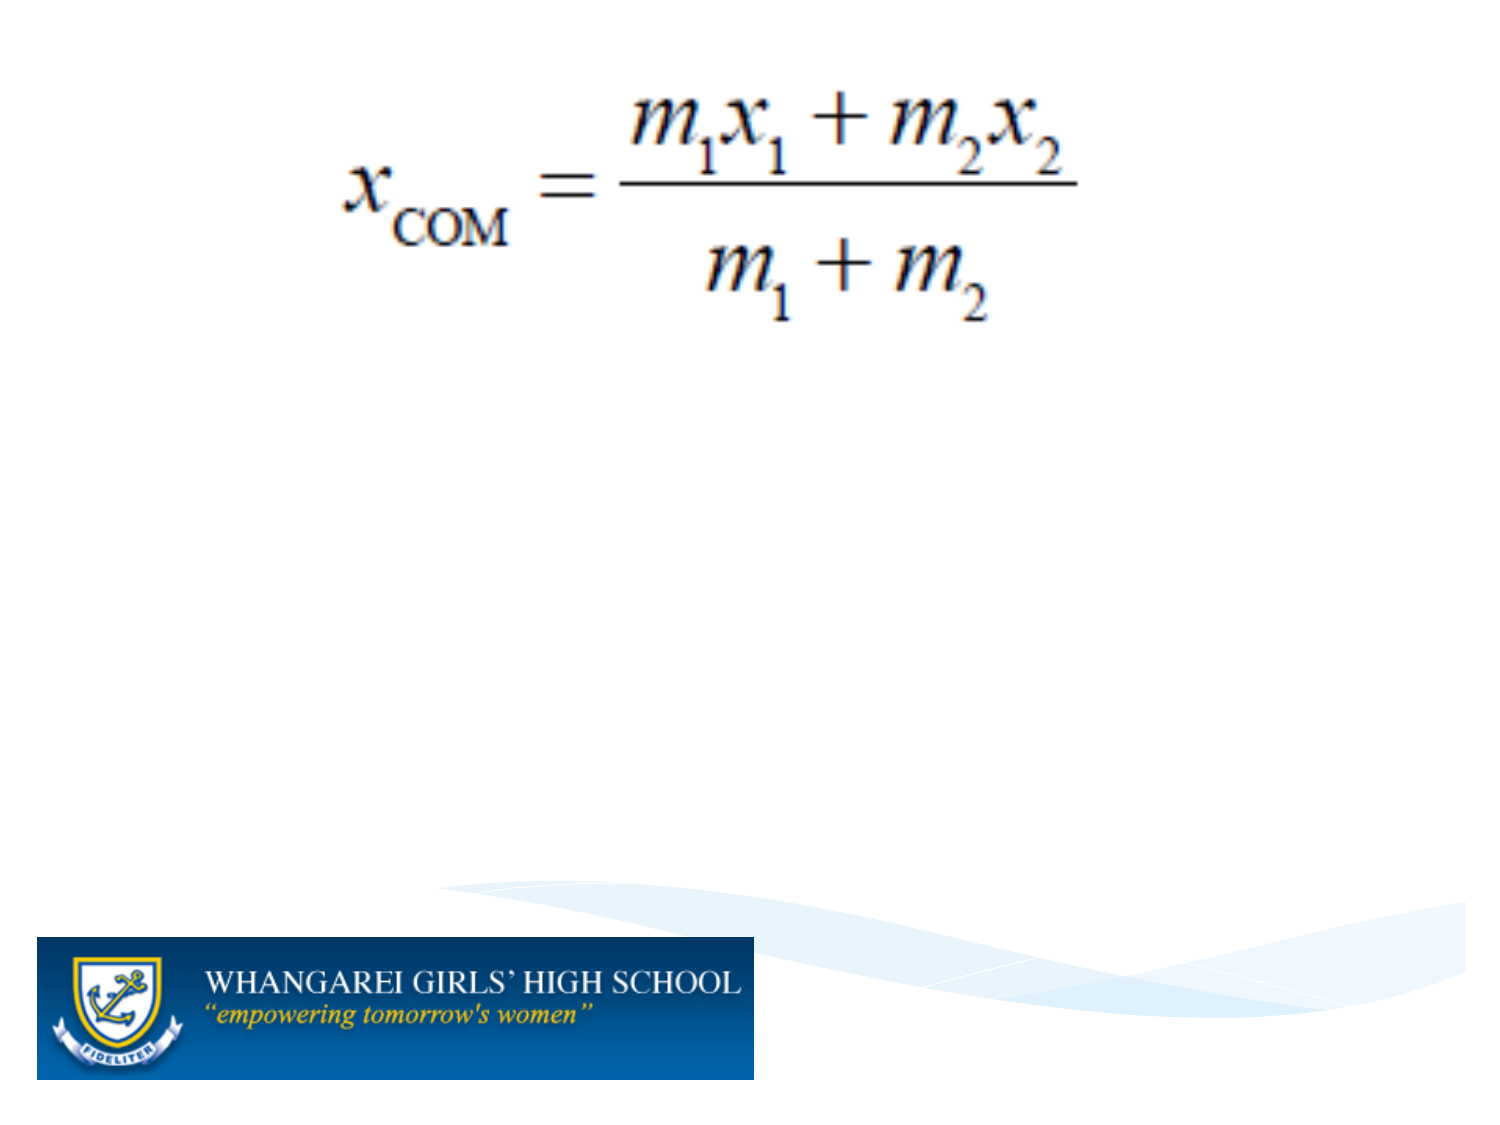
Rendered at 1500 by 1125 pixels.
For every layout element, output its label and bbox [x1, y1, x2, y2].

picture [37, 937, 754, 1080]
picture [272, 0, 1226, 376]
